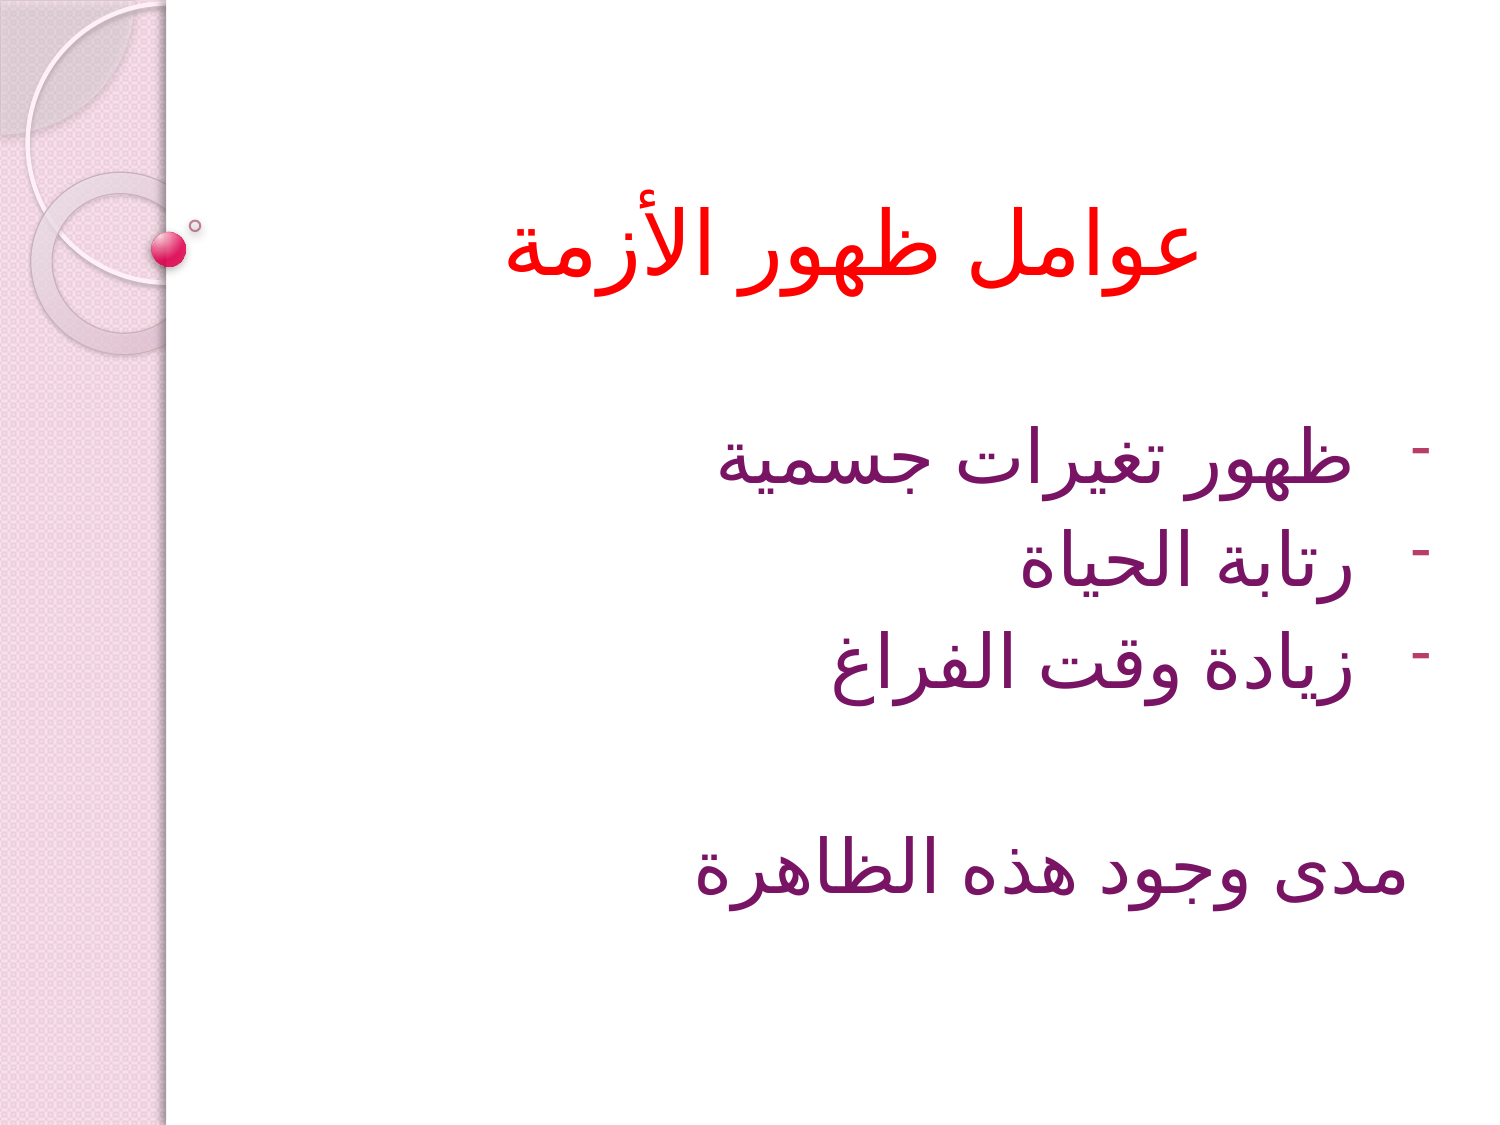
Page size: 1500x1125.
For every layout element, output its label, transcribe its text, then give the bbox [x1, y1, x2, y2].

title عوامل ظهور الأزمة [234, 59, 1450, 301]
subtitle ظهور تغيرات جسمية رتابة الحياة زيادة وقت الفراغ مدى وجود هذه الظاهرة [234, 408, 1450, 953]
